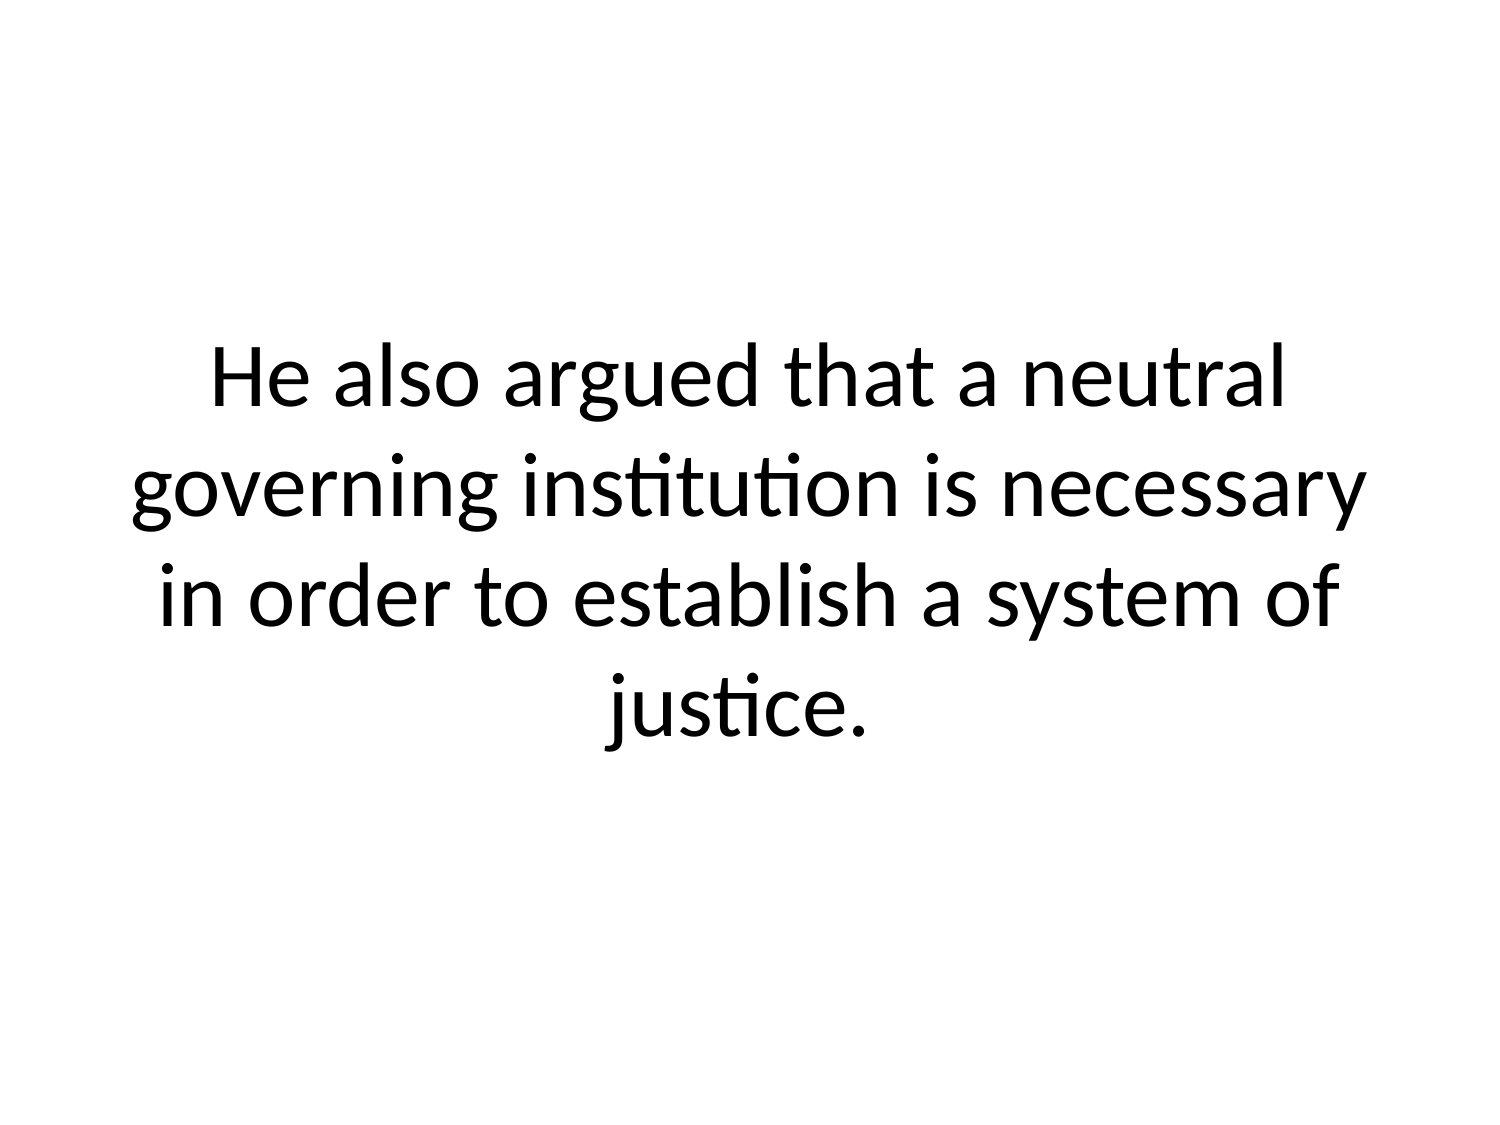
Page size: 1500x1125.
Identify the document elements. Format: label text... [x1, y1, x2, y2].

title He also argued that a neutral governing institution is necessary in order to establish a system of justice. [74, 44, 1426, 1026]
